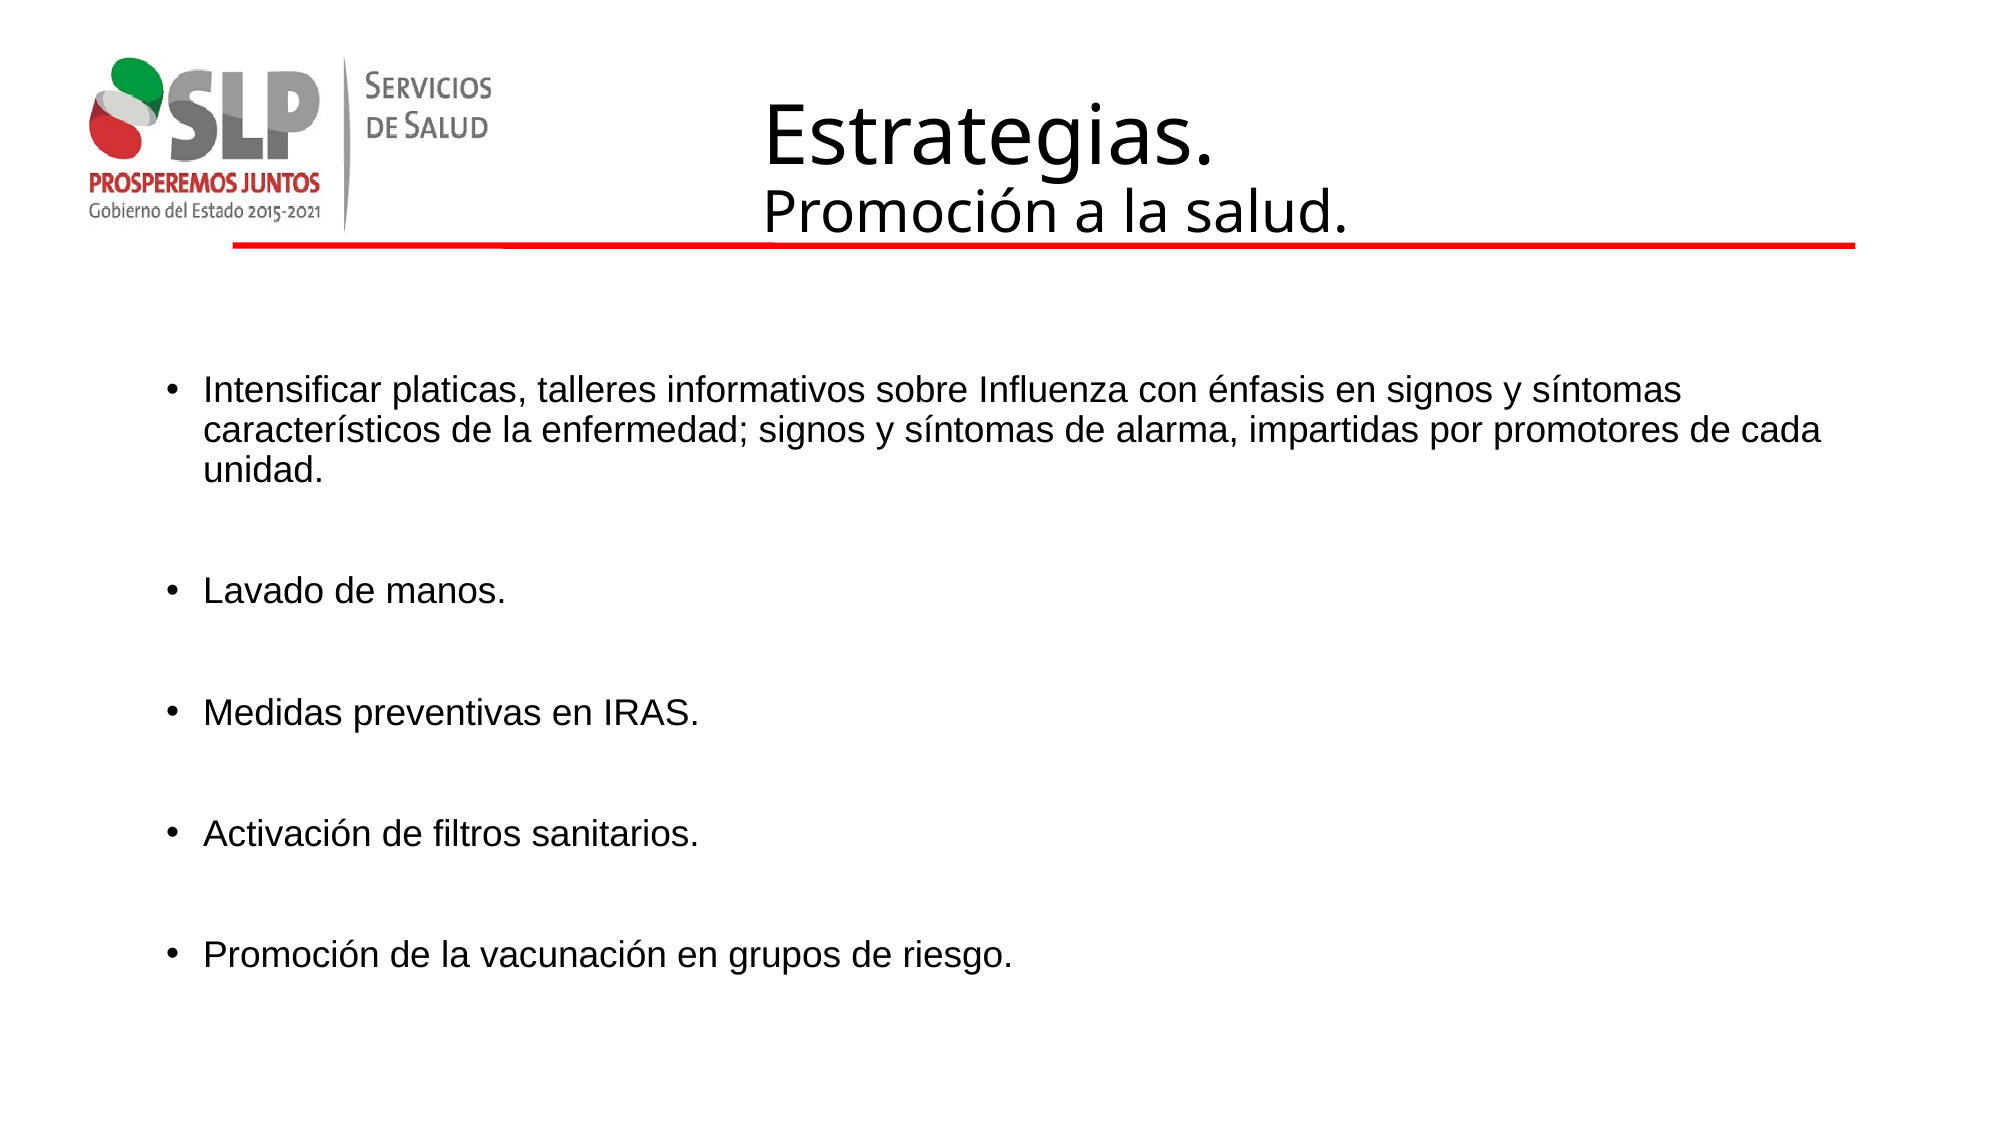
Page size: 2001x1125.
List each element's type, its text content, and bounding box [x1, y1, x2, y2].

title Estrategias. Promoción a la salud. [754, 59, 1863, 278]
picture [89, 57, 491, 234]
list Intensificar platicas, talleres informativos sobre Influenza con énfasis en signos y síntomas característicos de la enfermedad; signos y síntomas de alarma, impartidas por promotores de cada unidad. Lavado de manos. Medidas preventivas en IRAS. Activación de filtros sanitarios. Promoción de la vacunación en grupos de riesgo. [158, 362, 1885, 988]
